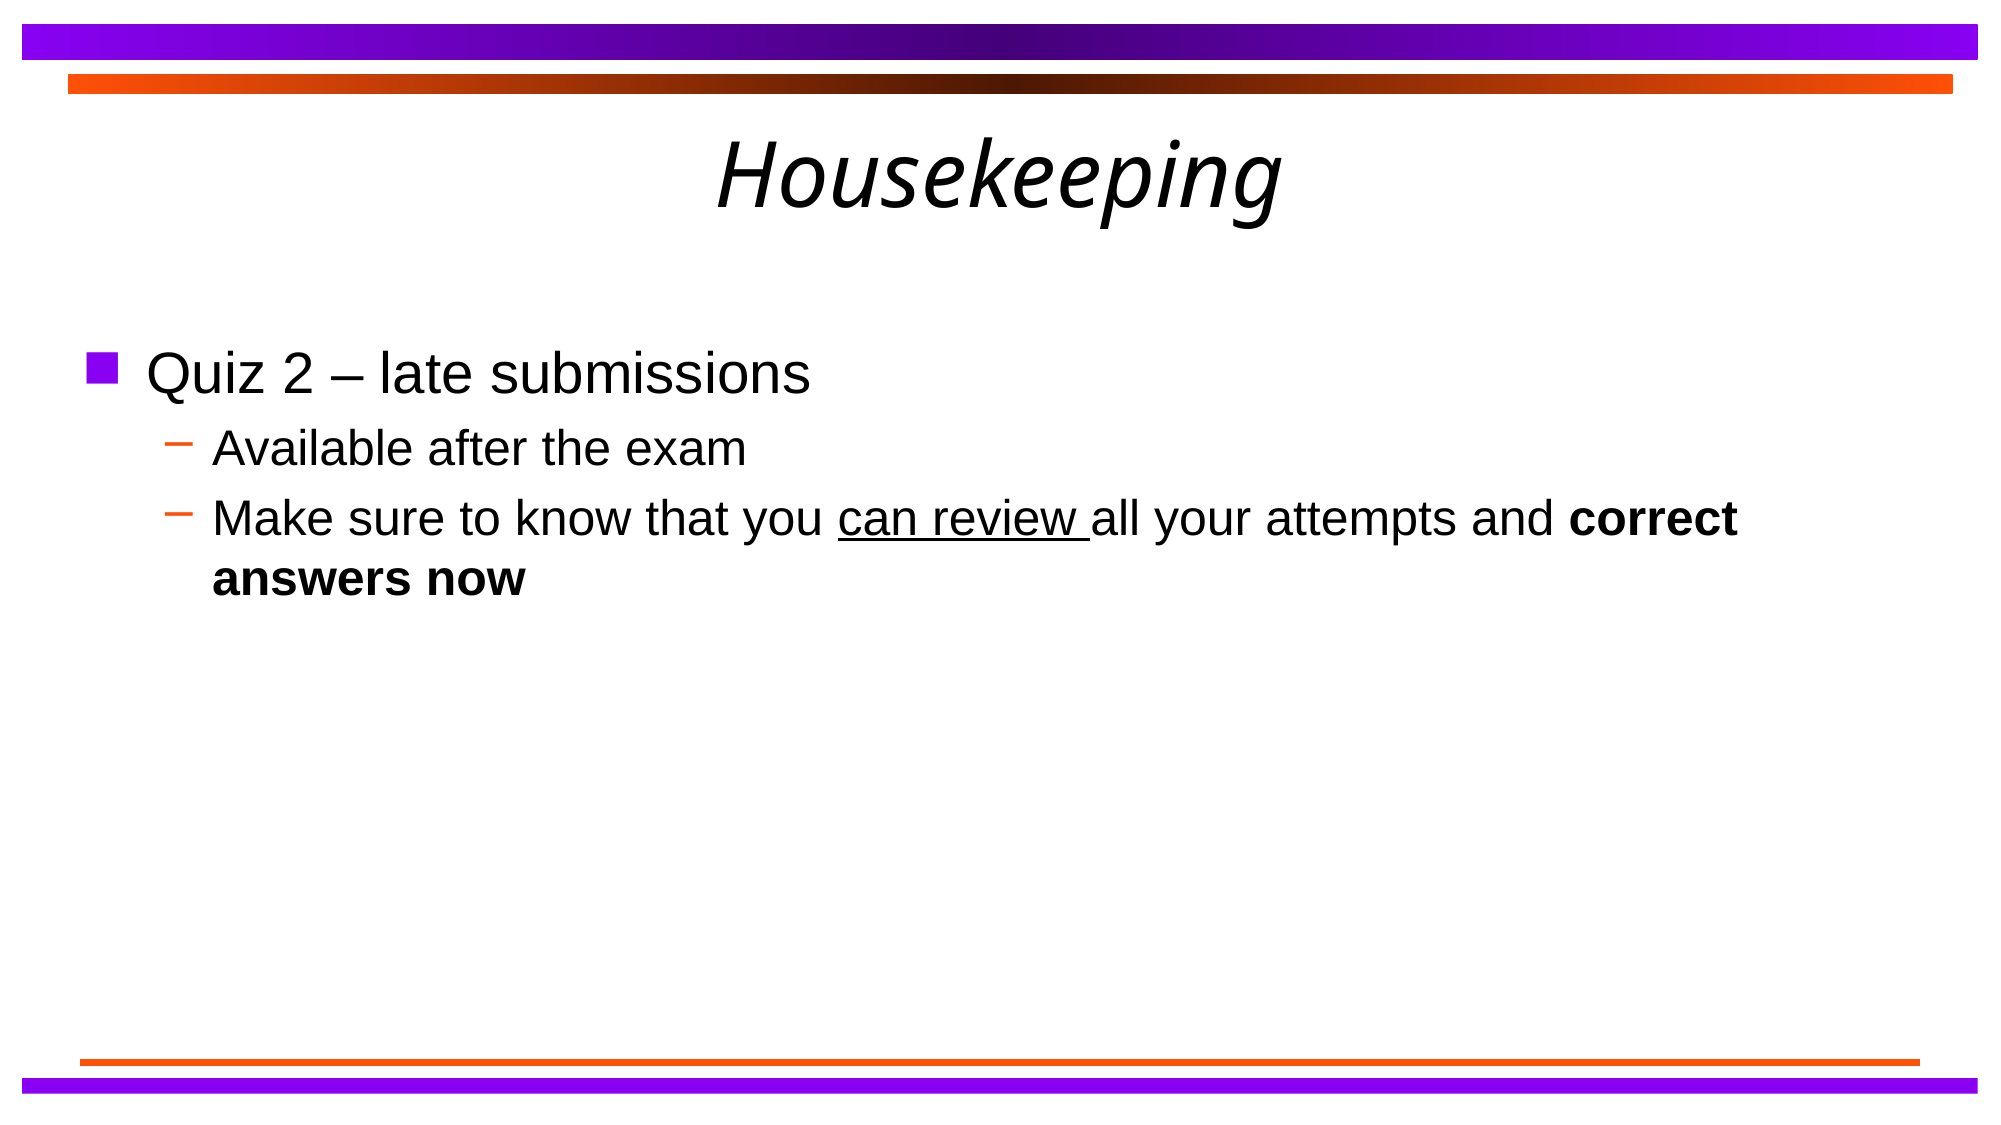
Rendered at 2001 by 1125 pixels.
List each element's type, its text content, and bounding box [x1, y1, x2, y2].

list Quiz 2 – late submissions Available after the exam Make sure to know that you can review all your attempts and correct answers now [75, 256, 1925, 1025]
title Housekeeping [362, 99, 1638, 242]
